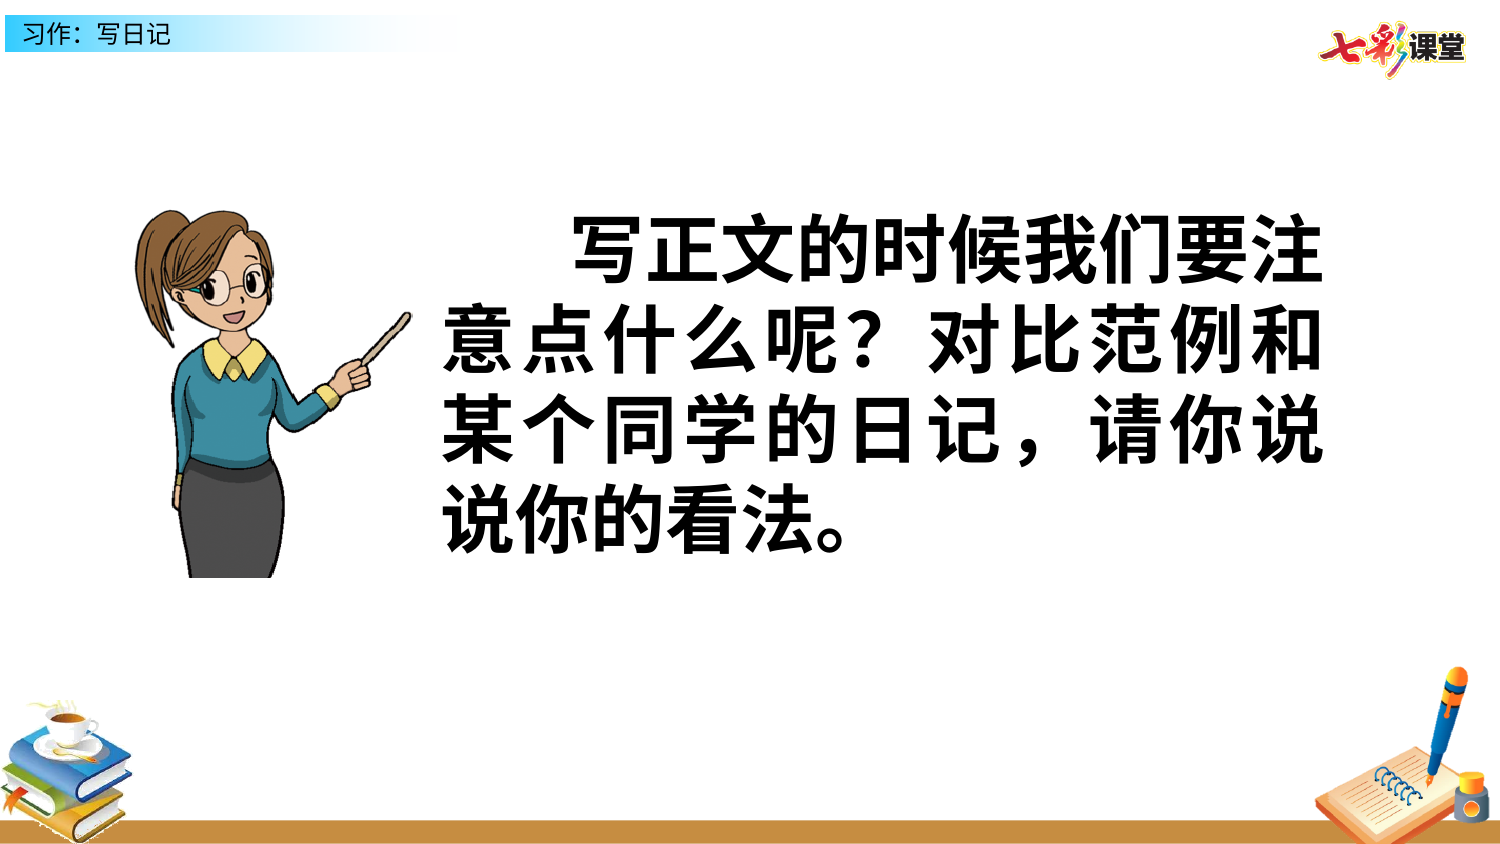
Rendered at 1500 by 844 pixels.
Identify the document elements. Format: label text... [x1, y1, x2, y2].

text_box 写正文的时候我们要注意点什么呢？对比范例和某个同学的日记，请你说说你的看法。 [465, 233, 1304, 536]
text_box 领工具材料，进行初步制作。 [460, 228, 1309, 540]
picture [134, 208, 413, 579]
picture [0, 700, 146, 844]
picture [1303, 652, 1500, 844]
picture [1316, 20, 1468, 80]
